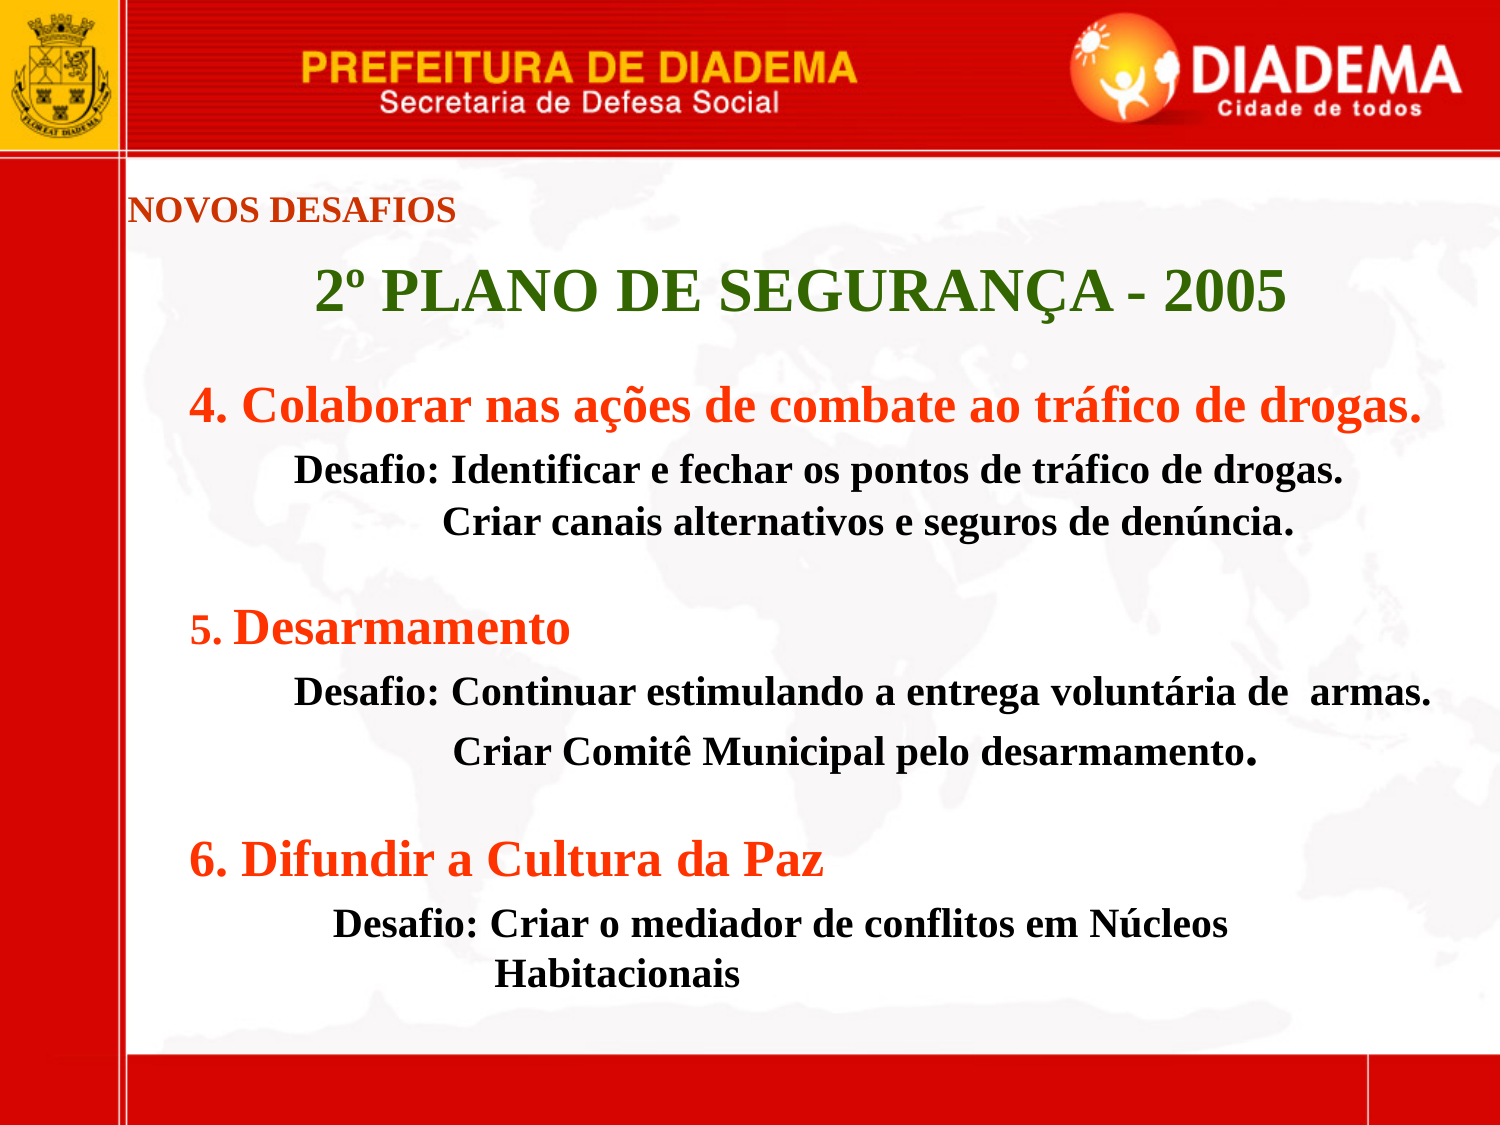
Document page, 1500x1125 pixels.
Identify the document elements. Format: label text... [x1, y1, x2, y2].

title NOVOS DESAFIOS [112, 180, 1388, 235]
text_box 2º PLANO DE SEGURANÇA - 2005 [141, 241, 1463, 391]
picture [0, 0, 1500, 1125]
list 4. Colaborar nas ações de combate ao tráfico de drogas. Desafio: Identificar e fechar os pontos de tráfico de drogas. Criar canais alternativos e seguros de denúncia. 5. Desarmamento Desafio: Continuar estimulando a entrega voluntária de armas. Criar Comitê Municipal pelo desarmamento. 6. Difundir a Cultura da Paz Desafio: Criar o mediador de conflitos em Núcleos Habitacionais [174, 391, 1451, 1035]
